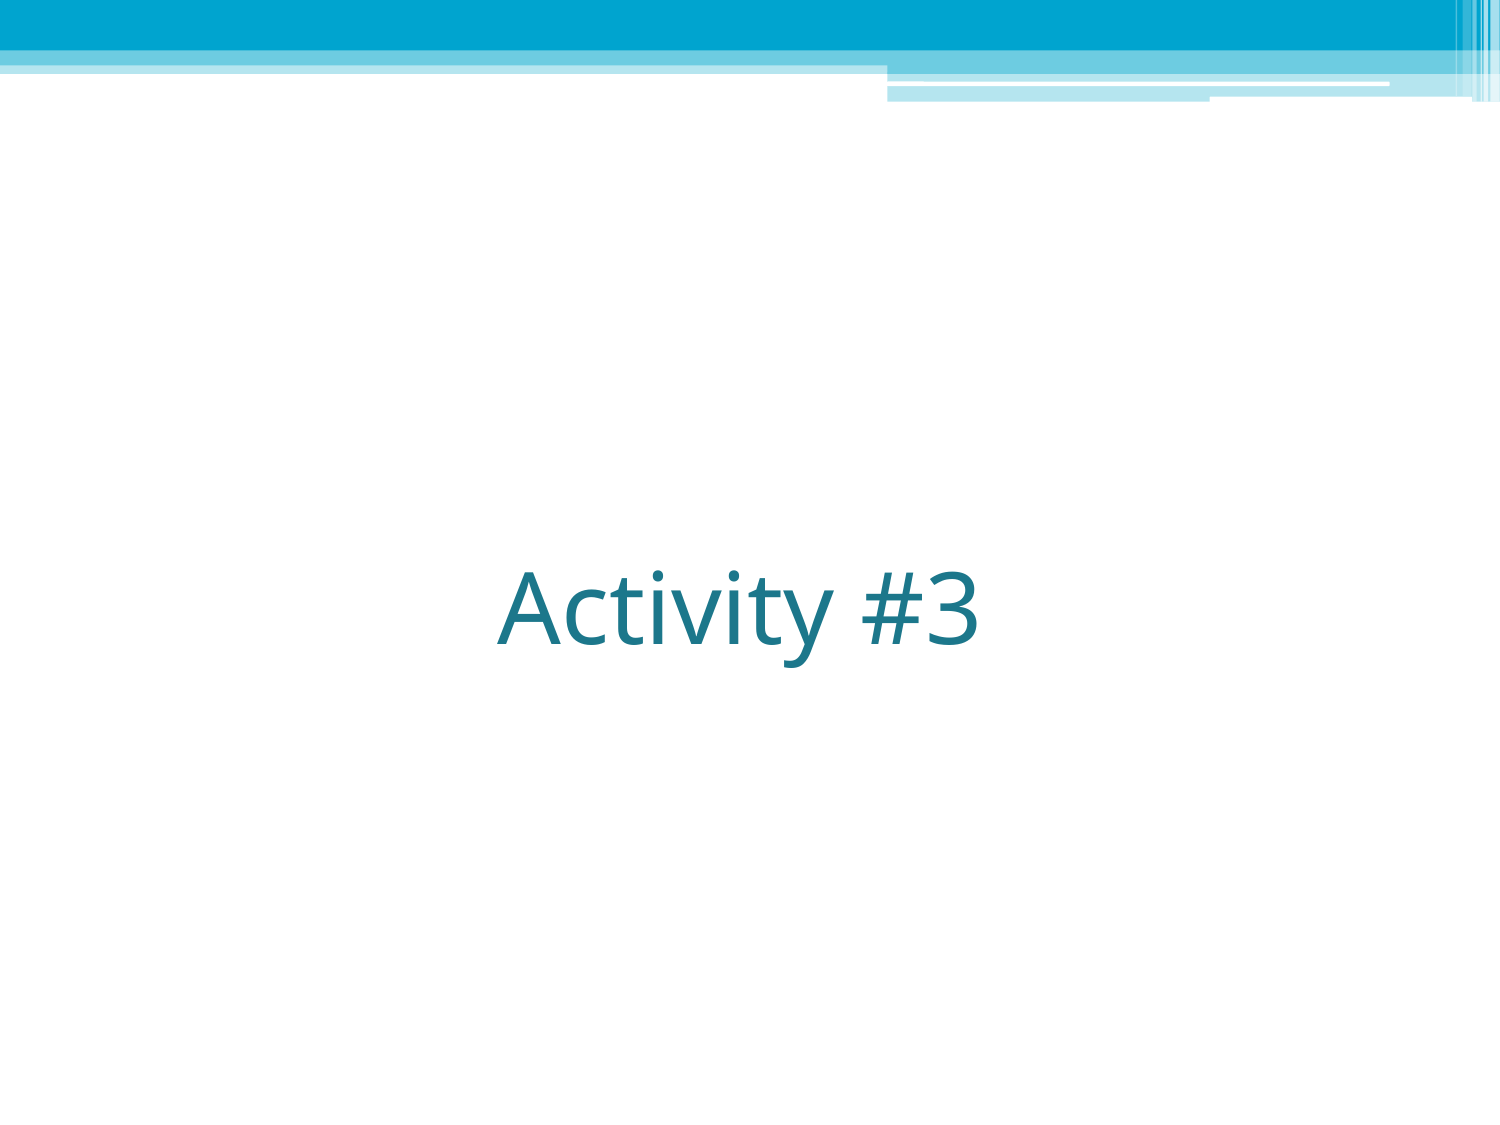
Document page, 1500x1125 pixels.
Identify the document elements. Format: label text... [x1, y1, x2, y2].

list Activity #3 [99, 412, 1375, 800]
